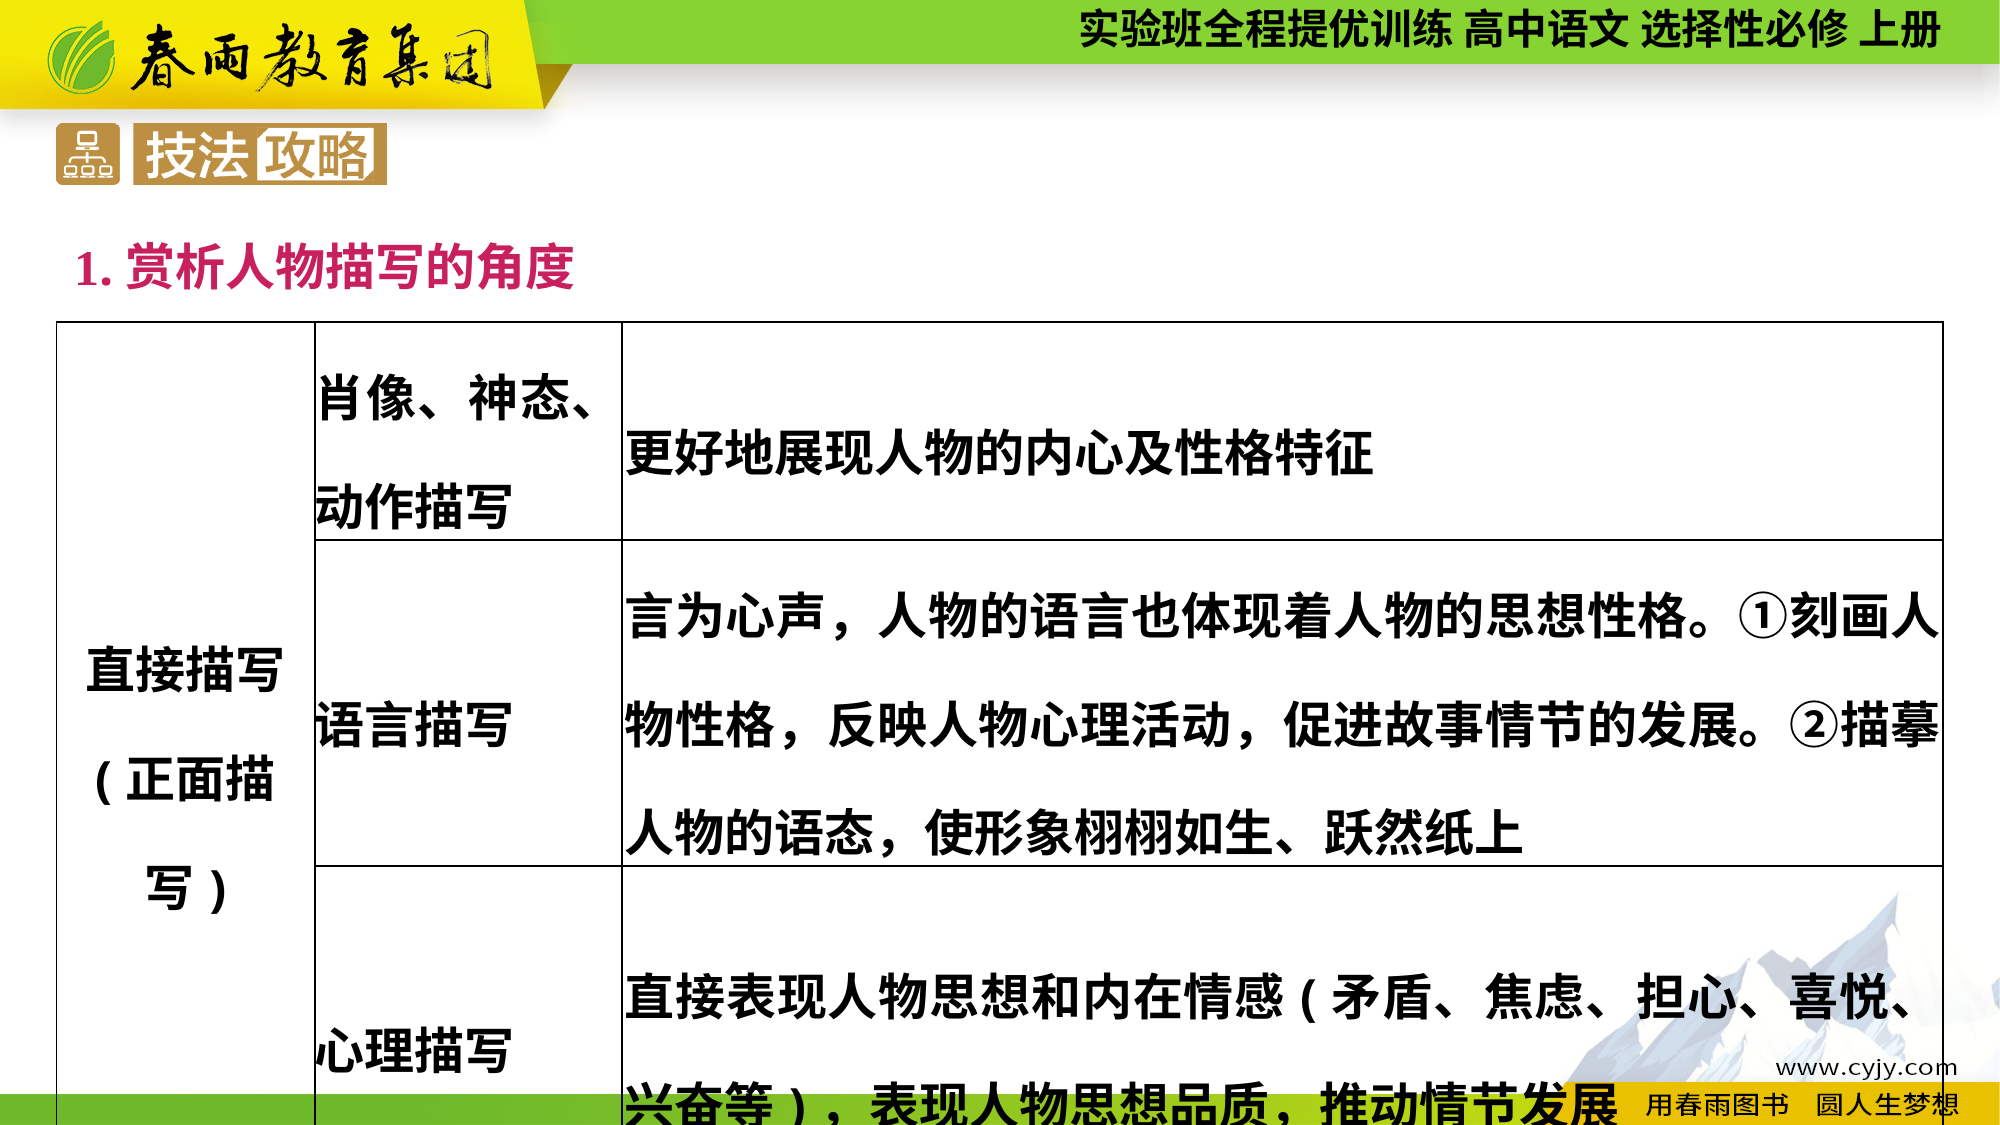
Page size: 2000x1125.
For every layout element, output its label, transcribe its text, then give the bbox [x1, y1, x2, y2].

table_header 肖像、神态、动作描写 [316, 323, 621, 539]
picture [0, 0, 2000, 1125]
table_cell 语言描写 [316, 541, 621, 865]
table_header 更好地展现人物的内心及性格特征 [623, 323, 1942, 539]
table_cell 心理描写 [316, 867, 621, 1125]
table_cell 言为心声，人物的语言也体现着人物的思想性格。①刻画人物性格，反映人物心理活动，促进故事情节的发展。②描摹人物的语态，使形象栩栩如生、跃然纸上 [623, 541, 1942, 865]
table_cell 直接表现人物思想和内在情感(矛盾、焦虑、担心、喜悦、兴奋等)，表现人物思想品质，推动情节发展 [623, 867, 1942, 1125]
list 1.赏析人物描写的角度 [59, 198, 1944, 293]
table_header 直接描写 (正面描写) [57, 323, 314, 1125]
